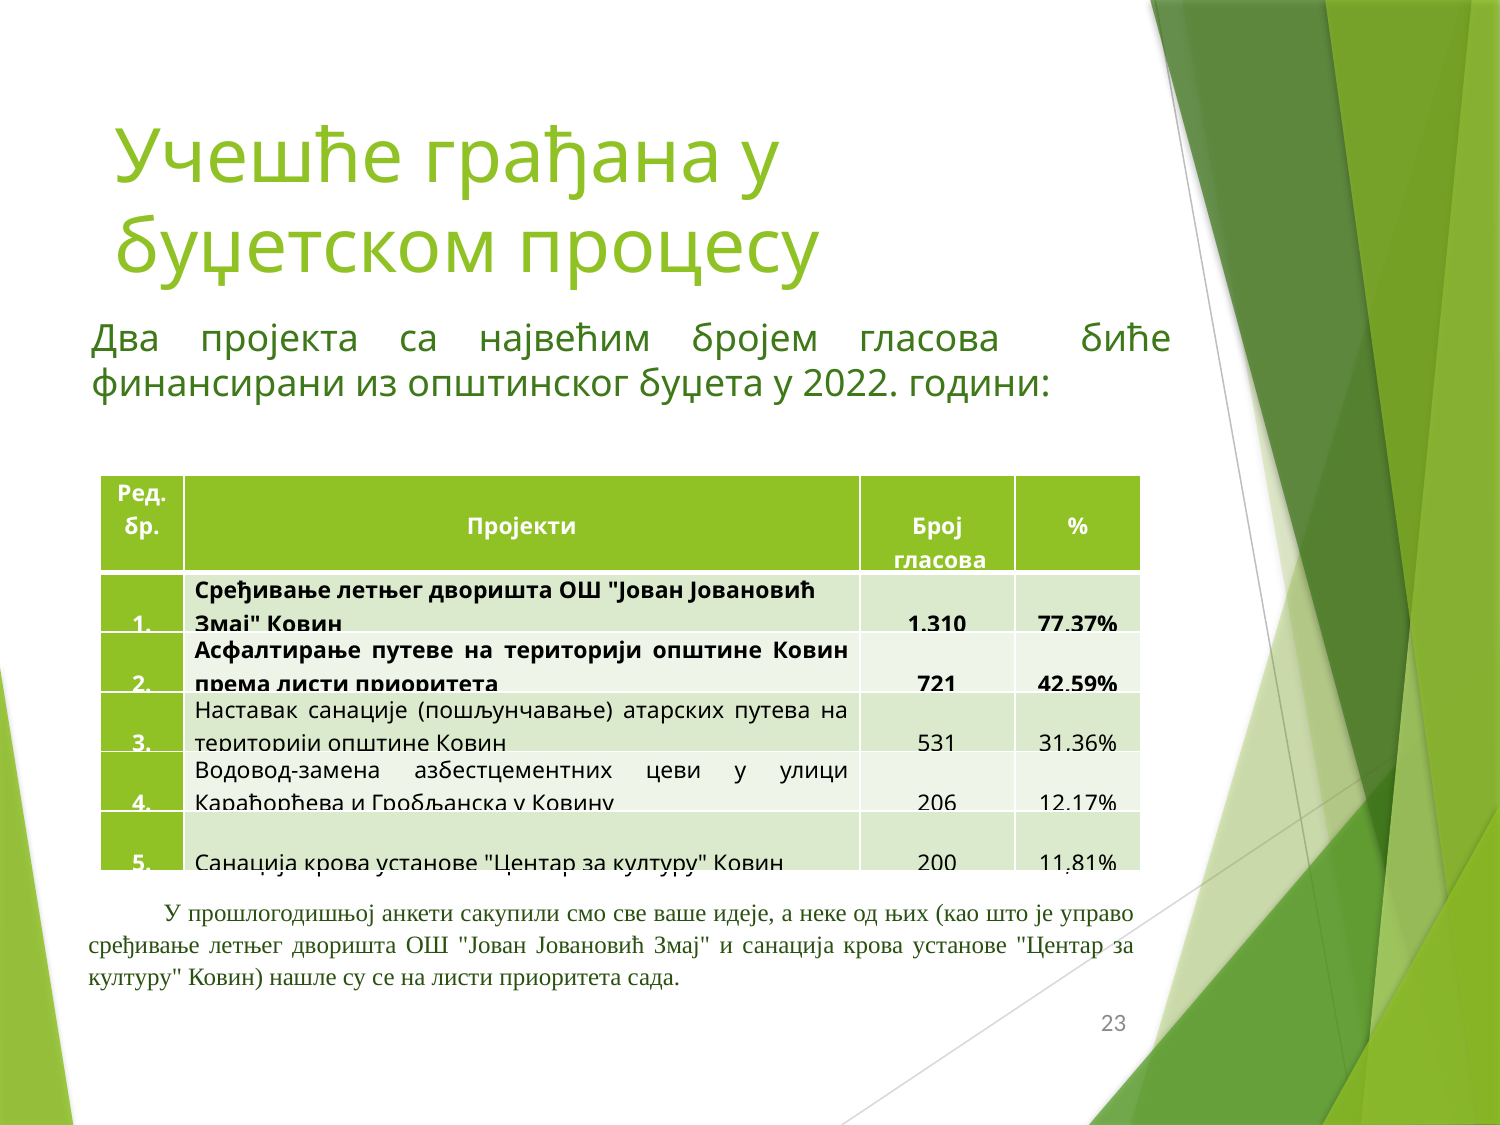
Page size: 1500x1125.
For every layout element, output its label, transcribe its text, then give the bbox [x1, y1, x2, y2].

table_cell 4. [101, 752, 183, 810]
table_cell 12,17% [1016, 752, 1140, 810]
text_box У прошлогодишњој анкети сакупили смо све ваше идеје, а неке од њих (као што је управо сређивање летњег дворишта ОШ "Јован Јовановић Змај" и санација крова установе "Центар за културу" Ковин) нашле су се на листи приоритета сада. [73, 887, 1151, 999]
table_cell 206 [861, 752, 1014, 810]
table_cell 531 [861, 693, 1014, 751]
text_box Два пројекта са највећим бројем гласова биће финансирани из општинског буџета у 2022. години: [76, 306, 1187, 502]
table_cell 1. [101, 575, 183, 631]
table_cell Санација крова установе "Центар за културу" Ковин [185, 812, 859, 870]
list [250, 503, 1315, 1016]
table_cell 42,59% [1016, 633, 1140, 691]
table_header Ред. бр. [101, 476, 183, 570]
table_cell Асфалтирање путеве на територији општине Ковин према листи приоритета [185, 633, 859, 691]
table_cell 31,36% [1016, 693, 1140, 751]
table_cell Водовод-замена азбестцементних цеви у улици Карађорђева и Гробљанска у Ковину [185, 752, 859, 810]
table_header Број гласова [861, 476, 1014, 570]
table_cell 77,37% [1016, 575, 1140, 631]
table_header % [1016, 476, 1140, 570]
table_header Пројекти [185, 476, 859, 570]
table_cell 5. [101, 812, 183, 870]
table_cell 3. [101, 693, 183, 751]
table_cell 1.310 [861, 575, 1014, 631]
table_cell Сређивање летњег дворишта ОШ "Јован Јовановић Змај" Ковин [185, 575, 859, 631]
table_cell Наставак санације (пошљунчавање) атарских путева на територији општине Ковин [185, 693, 859, 751]
slide_number 23 [1057, 999, 1142, 1051]
table_cell 721 [861, 633, 1014, 691]
table_cell 11,81% [1016, 812, 1140, 870]
table_cell 200 [861, 812, 1014, 870]
table_cell 2. [101, 633, 183, 691]
title Учешће грађана у буџетском процесу [99, 99, 1142, 306]
